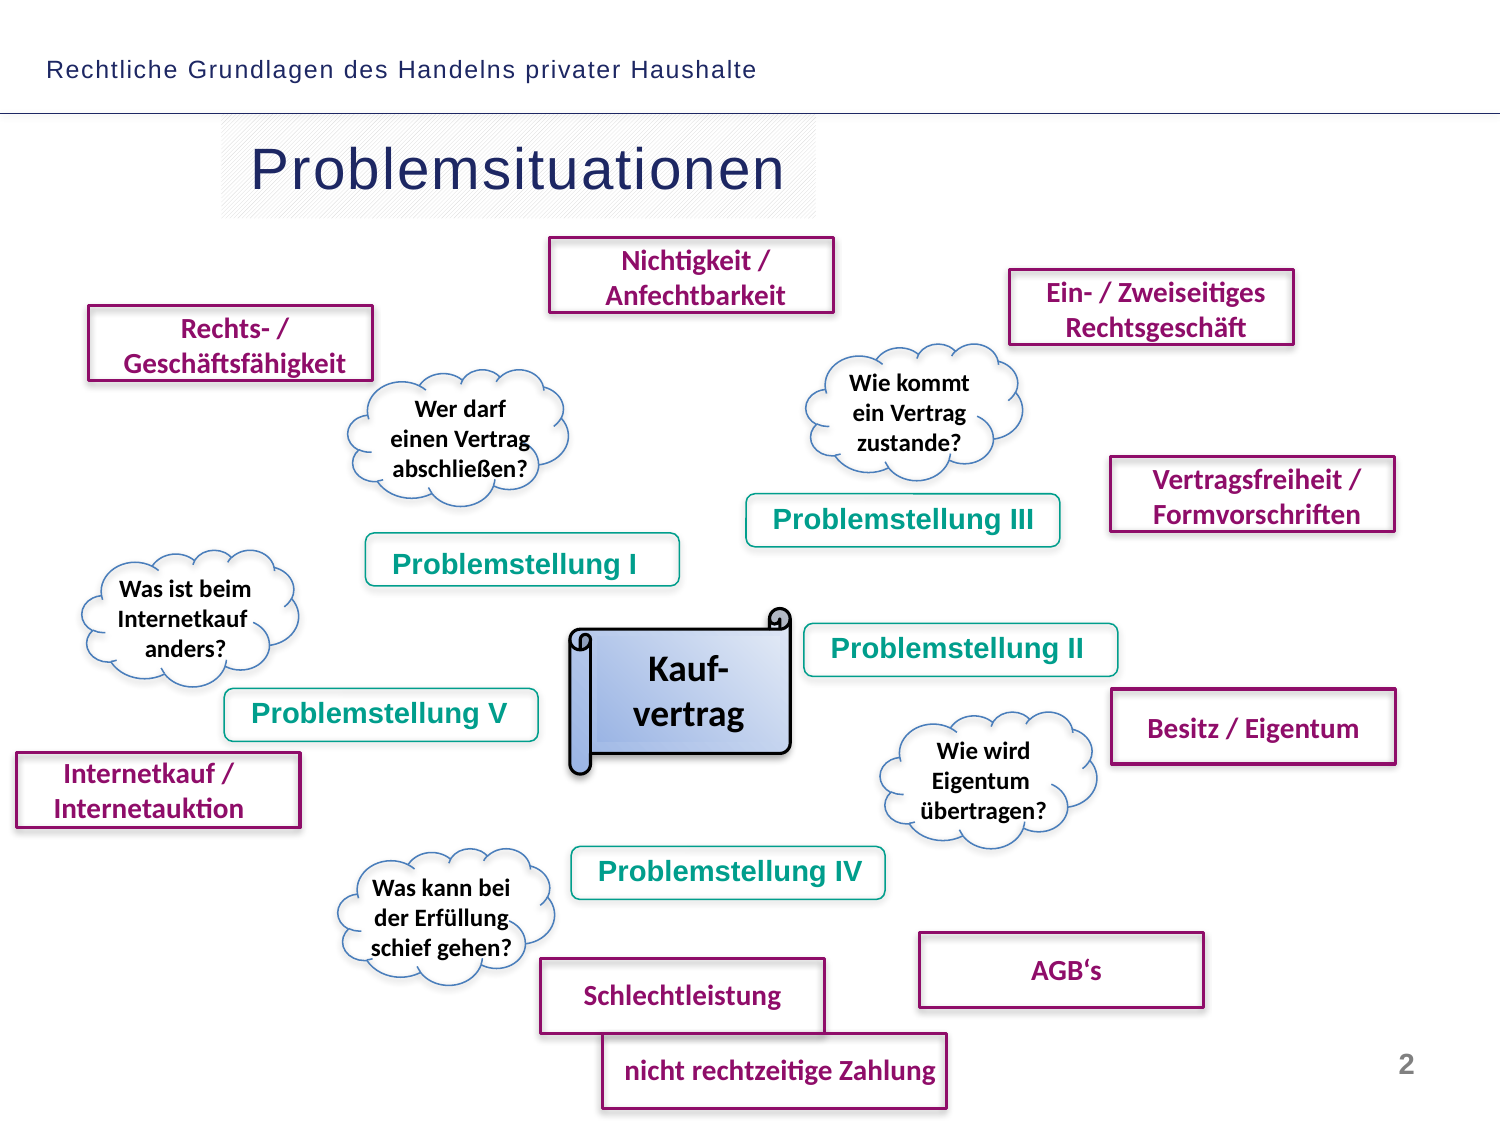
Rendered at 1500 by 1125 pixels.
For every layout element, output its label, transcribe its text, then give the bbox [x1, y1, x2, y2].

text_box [879, 711, 1098, 849]
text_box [88, 301, 373, 388]
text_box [586, 1033, 974, 1109]
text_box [1111, 688, 1396, 765]
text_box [1110, 452, 1395, 539]
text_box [805, 343, 1023, 481]
text_box 2 [1383, 1007, 1451, 1088]
text_box Problemsituationen [221, 123, 816, 219]
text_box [803, 621, 1120, 677]
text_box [745, 492, 1063, 547]
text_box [540, 958, 825, 1034]
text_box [223, 686, 541, 742]
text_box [347, 369, 569, 507]
text_box Rechtliche Grundlagen des Handelns privater Haushalte [31, 46, 782, 92]
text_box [81, 549, 299, 687]
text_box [1009, 265, 1294, 352]
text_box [365, 532, 682, 589]
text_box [549, 233, 834, 321]
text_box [919, 932, 1204, 1008]
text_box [337, 848, 555, 986]
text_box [570, 844, 888, 900]
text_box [569, 608, 791, 775]
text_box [12, 746, 301, 834]
